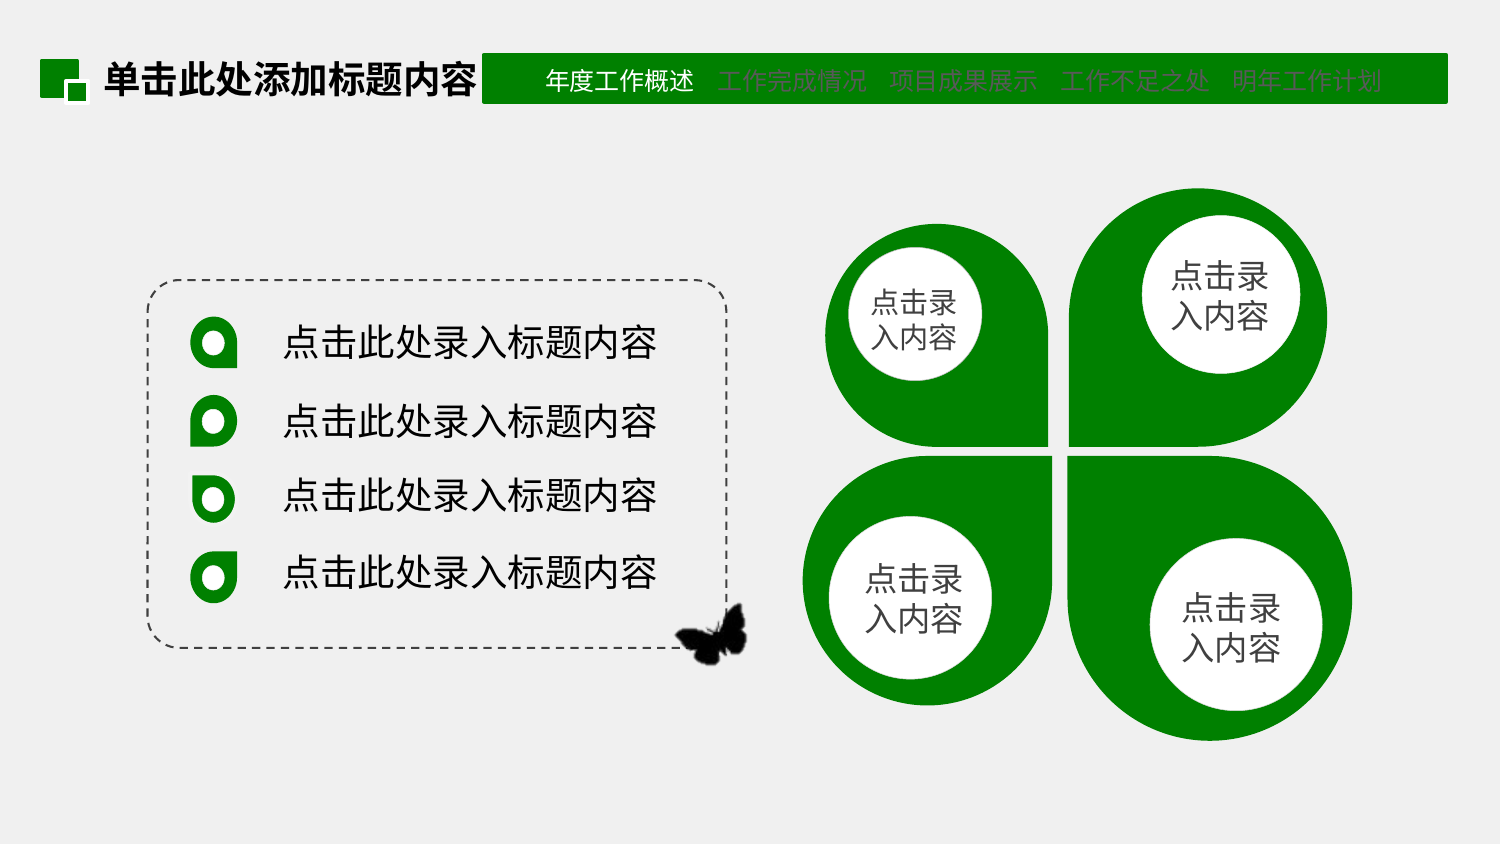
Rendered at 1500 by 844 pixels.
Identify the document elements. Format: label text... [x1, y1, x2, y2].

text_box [824, 223, 1049, 448]
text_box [1068, 188, 1328, 447]
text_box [1067, 455, 1353, 741]
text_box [147, 279, 727, 649]
text_box 单击此处添加标题内容 [88, 48, 680, 108]
picture [655, 552, 767, 692]
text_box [802, 455, 1053, 706]
